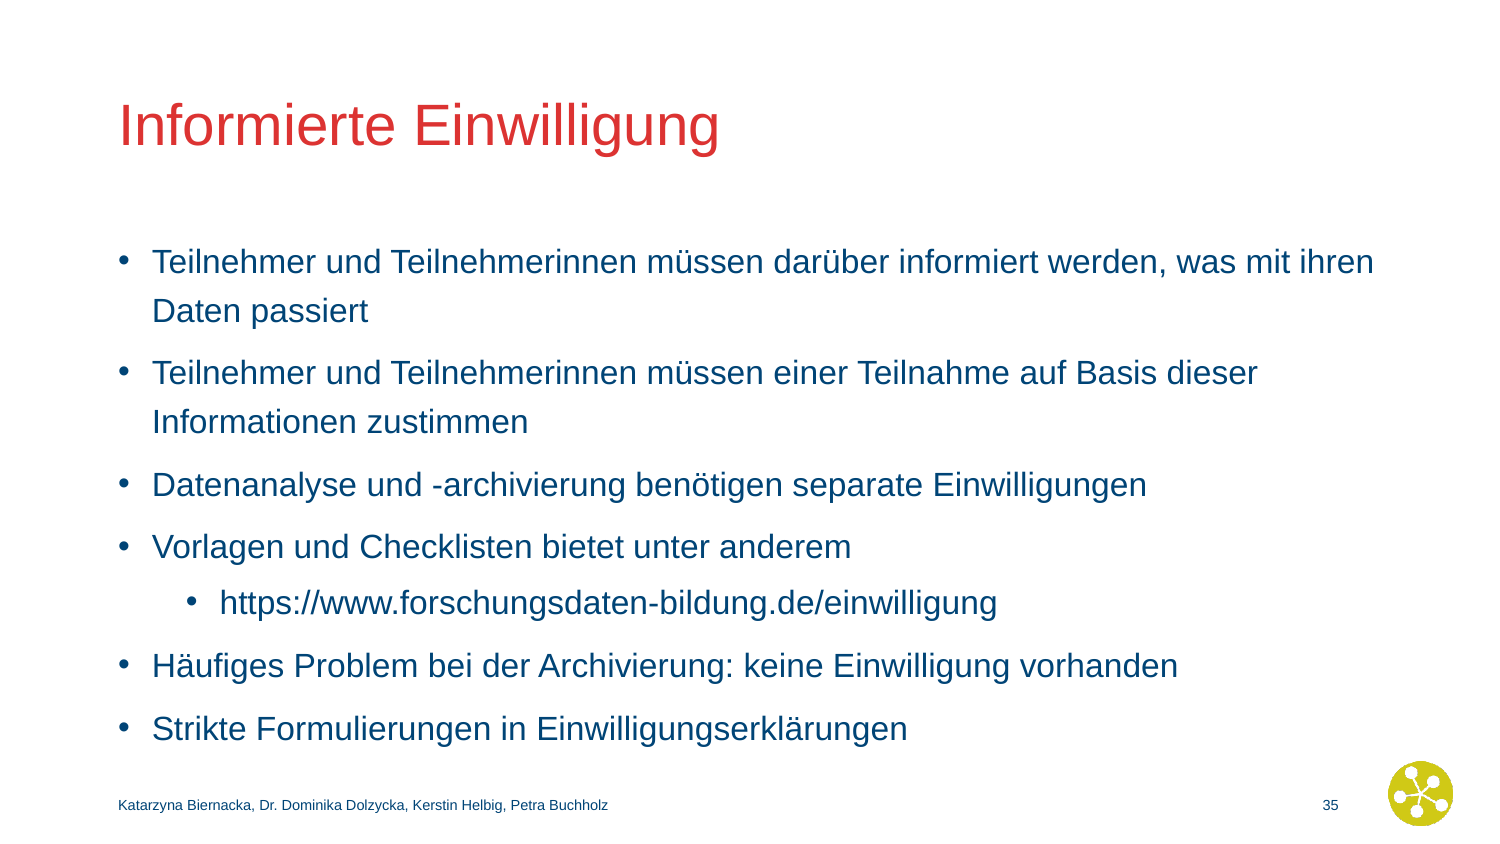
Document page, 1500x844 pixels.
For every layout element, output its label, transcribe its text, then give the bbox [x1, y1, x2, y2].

picture [1388, 761, 1453, 826]
list Teilnehmer und Teilnehmerinnen müssen darüber informiert werden, was mit ihren Daten passiert Teilnehmer und Teilnehmerinnen müssen einer Teilnahme auf Basis dieser Informationen zustimmen Datenanalyse und -archivierung benötigen separate Einwilligungen Vorlagen und Checklisten bietet unter anderem https://www.forschungsdaten-bildung.de/einwilligung Häufiges Problem bei der Archivierung: keine Einwilligung vorhanden Strikte Formulierungen in Einwilligungserklärungen [103, 224, 1397, 760]
slide_number 34 [1016, 782, 1354, 827]
title Informierte Einwilligung [103, 44, 1397, 208]
footer Katarzyna Biernacka, Dr. Dominika Dolzycka, Kerstin Helbig, Petra Buchholz [103, 782, 742, 827]
